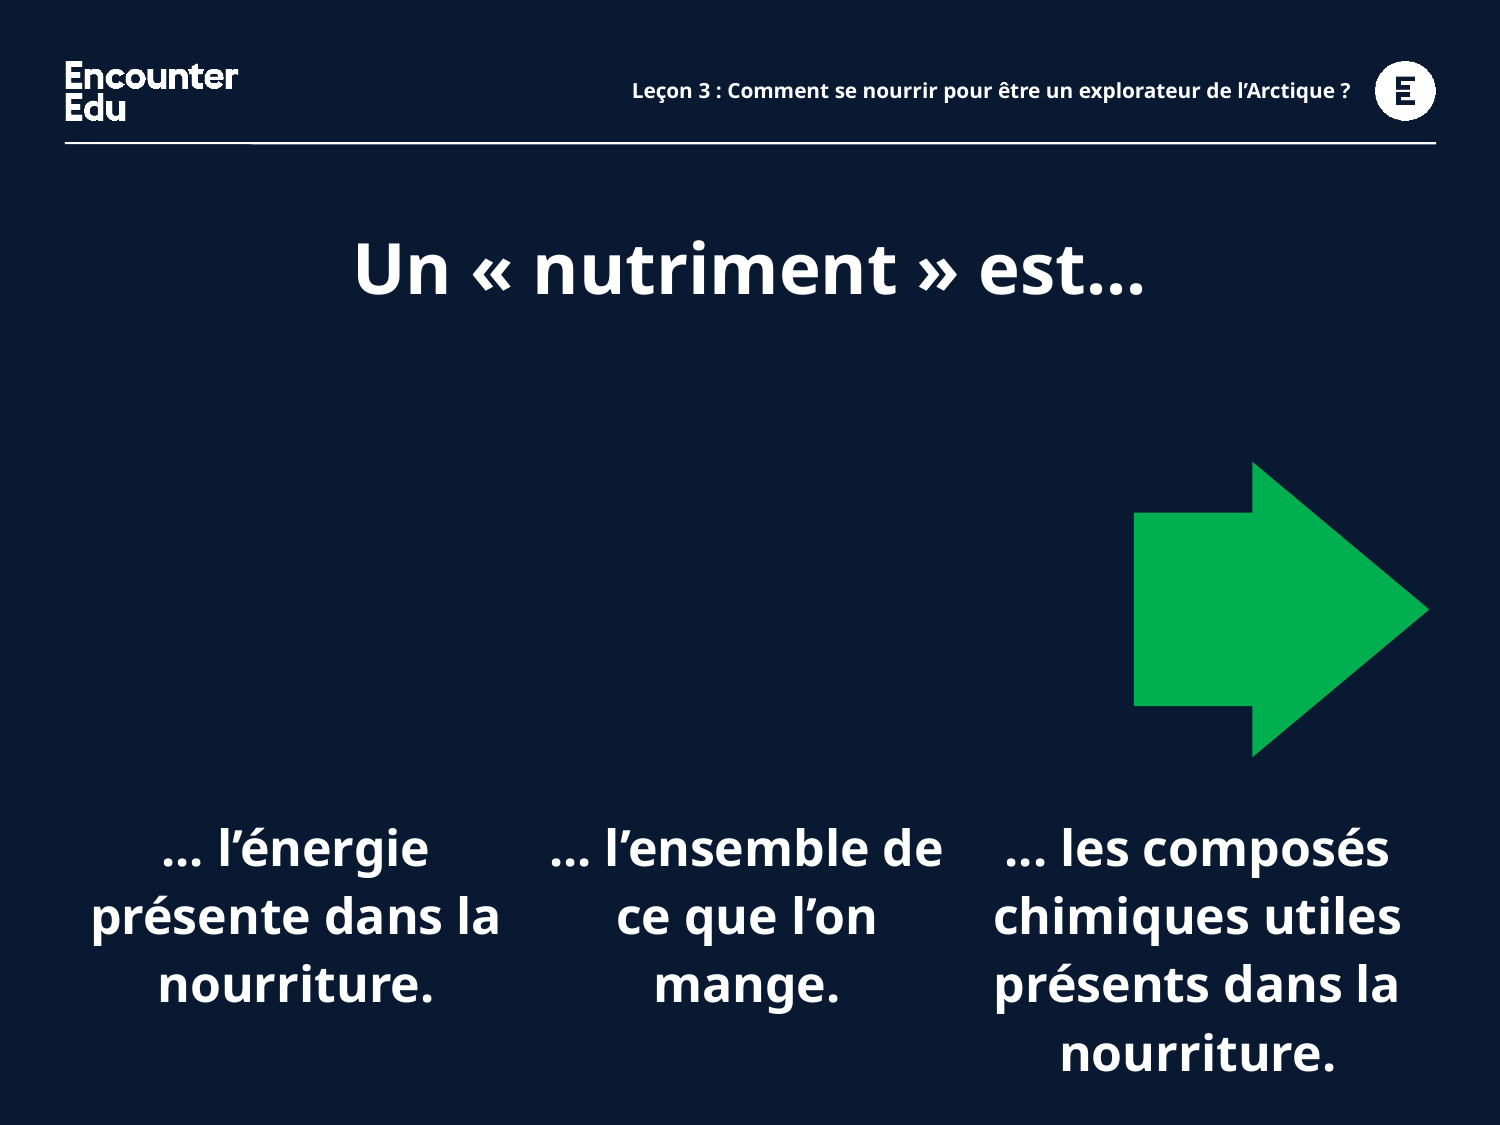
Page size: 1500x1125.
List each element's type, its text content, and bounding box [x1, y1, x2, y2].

text_box Un « nutriment » est... [73, 215, 1427, 316]
picture [1373, 59, 1437, 122]
table_header ... l’ensemble de ce que l’on mange. [522, 805, 972, 1060]
text_box [1131, 459, 1432, 760]
picture [61, 59, 243, 122]
title Leçon 3 : Comment se nourrir pour être un explorateur de l’Arctique ? [463, 71, 1359, 113]
table_header ... les composés chimiques utiles présents dans la nourriture. [972, 805, 1423, 1060]
table_header ... l’énergie présente dans la nourriture. [71, 805, 522, 1060]
